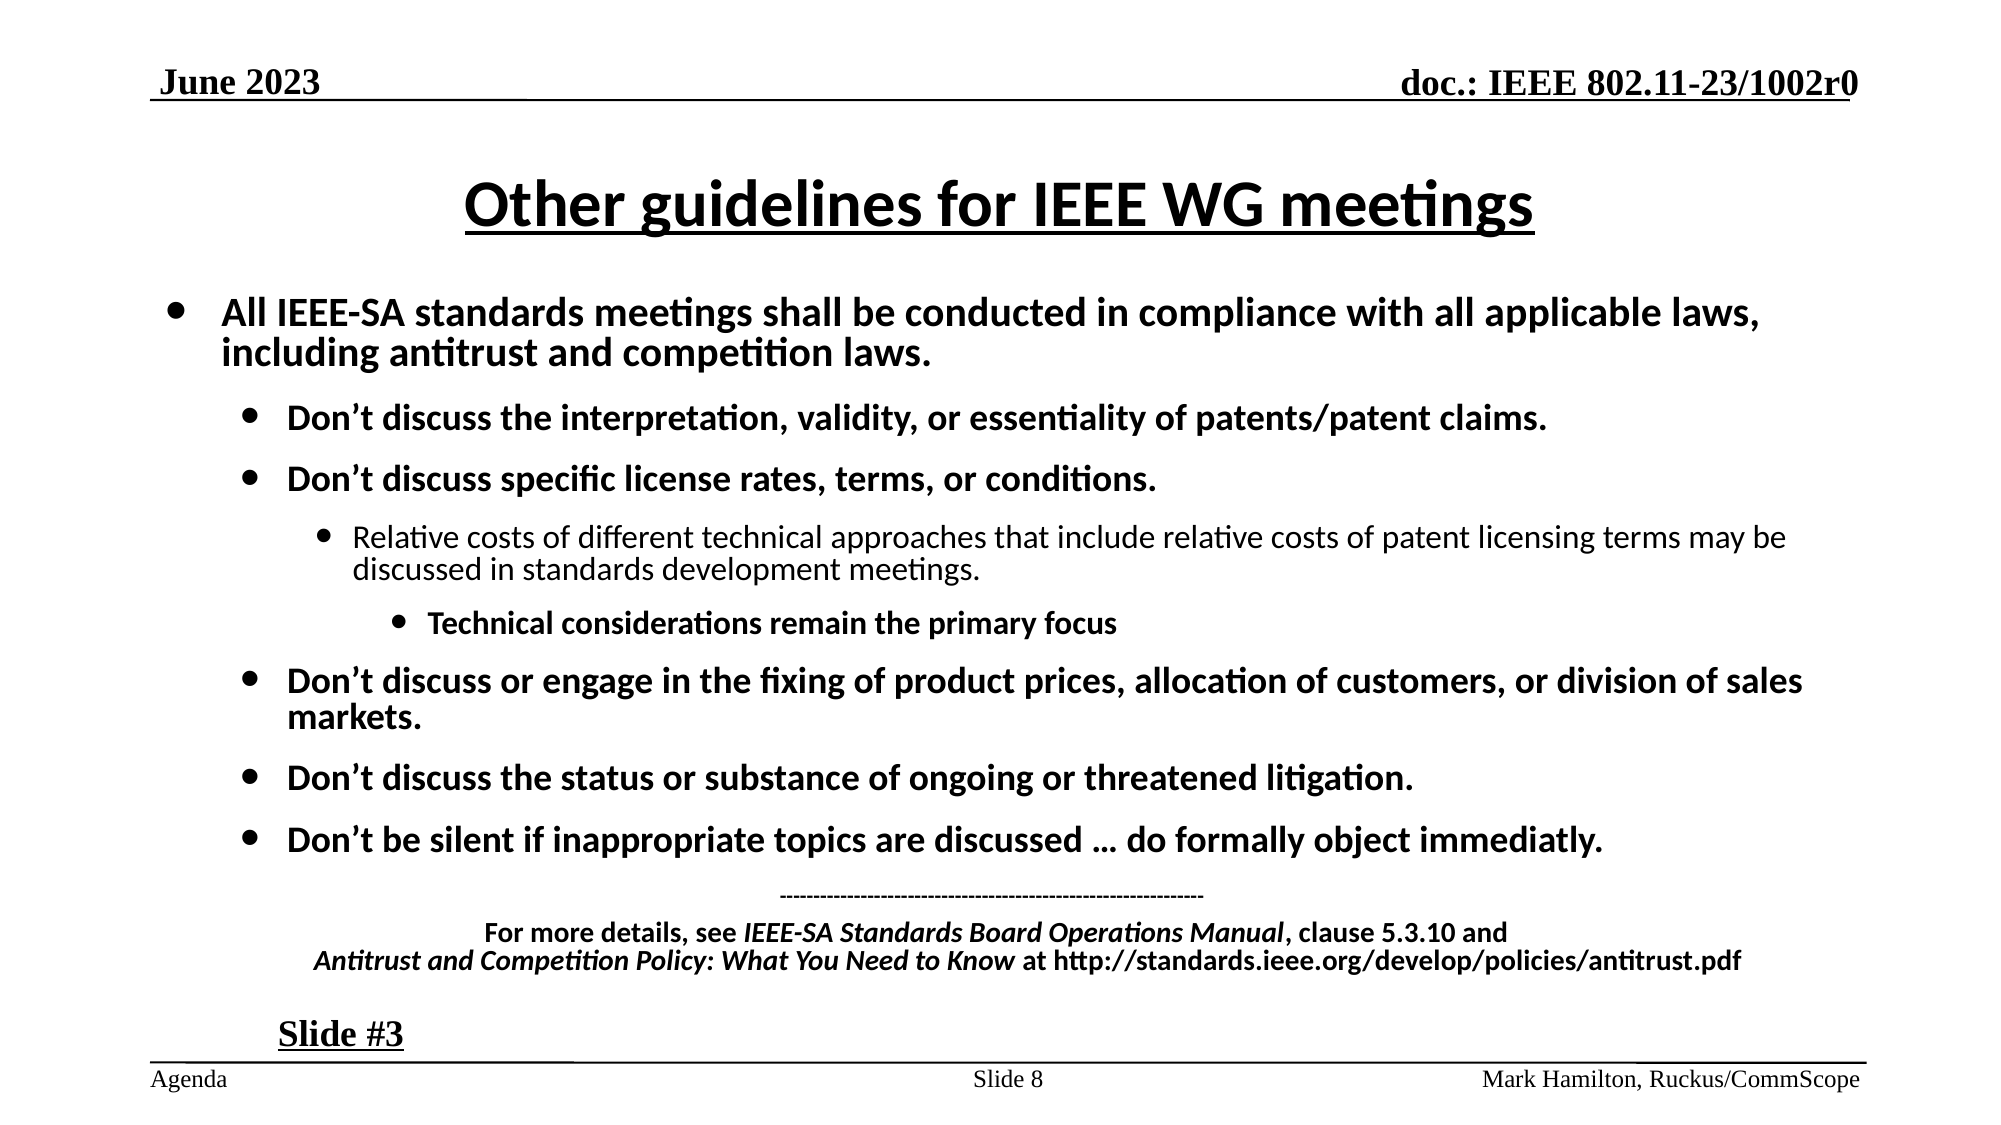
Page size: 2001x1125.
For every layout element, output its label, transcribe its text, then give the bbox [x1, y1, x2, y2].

text_box Slide #3 [263, 1001, 420, 1062]
list All IEEE-SA standards meetings shall be conducted in compliance with all applicable laws, including antitrust and competition laws. Don’t discuss the interpretation, validity, or essentiality of patents/patent claims. Don’t discuss specific license rates, terms, or conditions. Relative costs of different technical approaches that include relative costs of patent licensing terms may be discussed in standards development meetings. Technical considerations remain the primary focus Don’t discuss or engage in the fixing of product prices, allocation of customers, or division of sales markets. Don’t discuss the status or substance of ongoing or threatened litigation. Don’t be silent if inappropriate topics are discussed … do formally object immediatly. --------------------------------------------------------------- For more details, see IEEE-SA Standards Board Operations Manual, clause 5.3.10 and Antitrust and Competition Policy: What You Need to Know at http://standards.ieee.org/develop/policies/antitrust.pdf [149, 286, 1850, 1000]
title Other guidelines for IEEE WG meetings [149, 112, 1850, 286]
slide_number Slide 8 [950, 1061, 1067, 1123]
